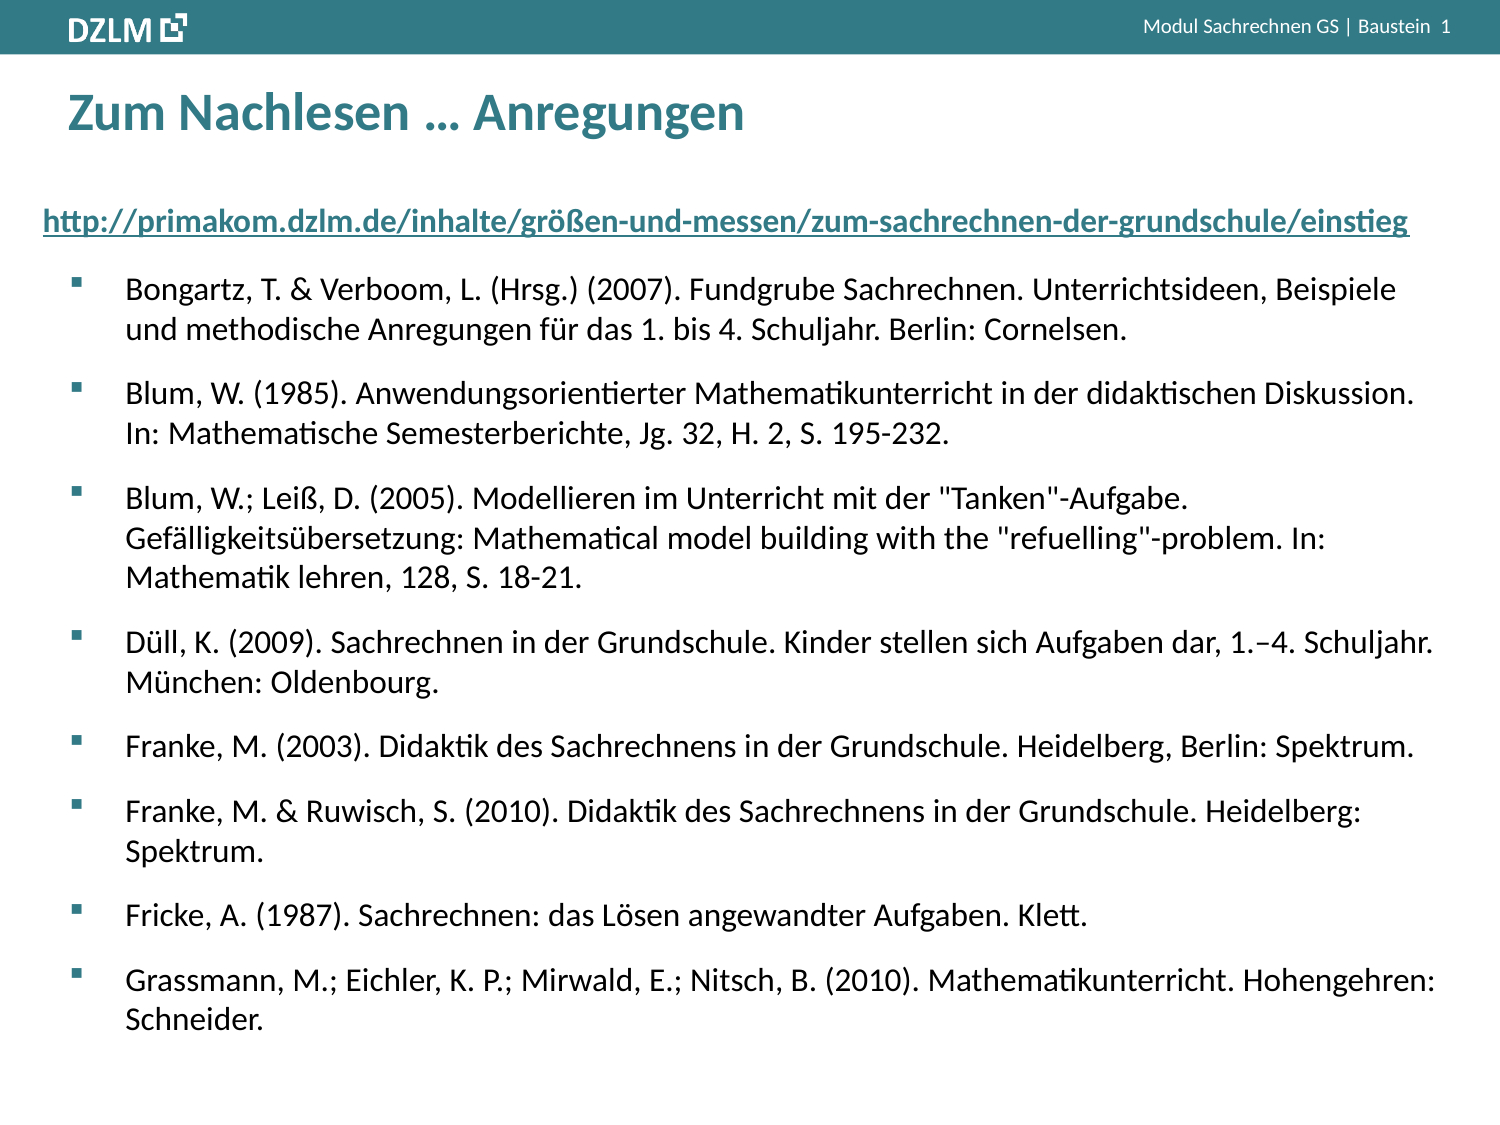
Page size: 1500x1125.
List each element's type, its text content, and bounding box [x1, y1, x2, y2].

list Bongartz, T. & Verboom, L. (Hrsg.) (2007). Fundgrube Sachrechnen. Unterrichtsideen, Beispiele und methodische Anregungen für das 1. bis 4. Schuljahr. Berlin: Cornelsen. Blum, W. (1985). Anwendungsorientierter Mathematikunterricht in der didaktischen Diskussion. In: Mathematische Semesterberichte, Jg. 32, H. 2, S. 195-232. Blum, W.; Leiß, D. (2005). Modellieren im Unterricht mit der "Tanken"-Aufgabe. Gefälligkeitsübersetzung: Mathematical model building with the "refuelling"-problem. In: Mathematik lehren, 128, S. 18-21. Düll, K. (2009). Sachrechnen in der Grundschule. Kinder stellen sich Aufgaben dar, 1.–4. Schuljahr. München: Oldenbourg. Franke, M. (2003). Didaktik des Sachrechnens in der Grundschule. Heidelberg, Berlin: Spektrum. Franke, M. & Ruwisch, S. (2010). Didaktik des Sachrechnens in der Grundschule. Heidelberg: Spektrum. Fricke, A. (1987). Sachrechnen: das Lösen angewandter Aufgaben. Klett. Grassmann, M.; Eichler, K. P.; Mirwald, E.; Nitsch, B. (2010). Mathematikunterricht. Hohengehren: Schneider. [54, 266, 1461, 1047]
text_box http://primakom.dzlm.de/inhalte/größen-und-messen/zum-sachrechnen-der-grundschule/einstieg [27, 191, 1487, 247]
title Zum Nachlesen … Anregungen [53, 68, 1436, 149]
